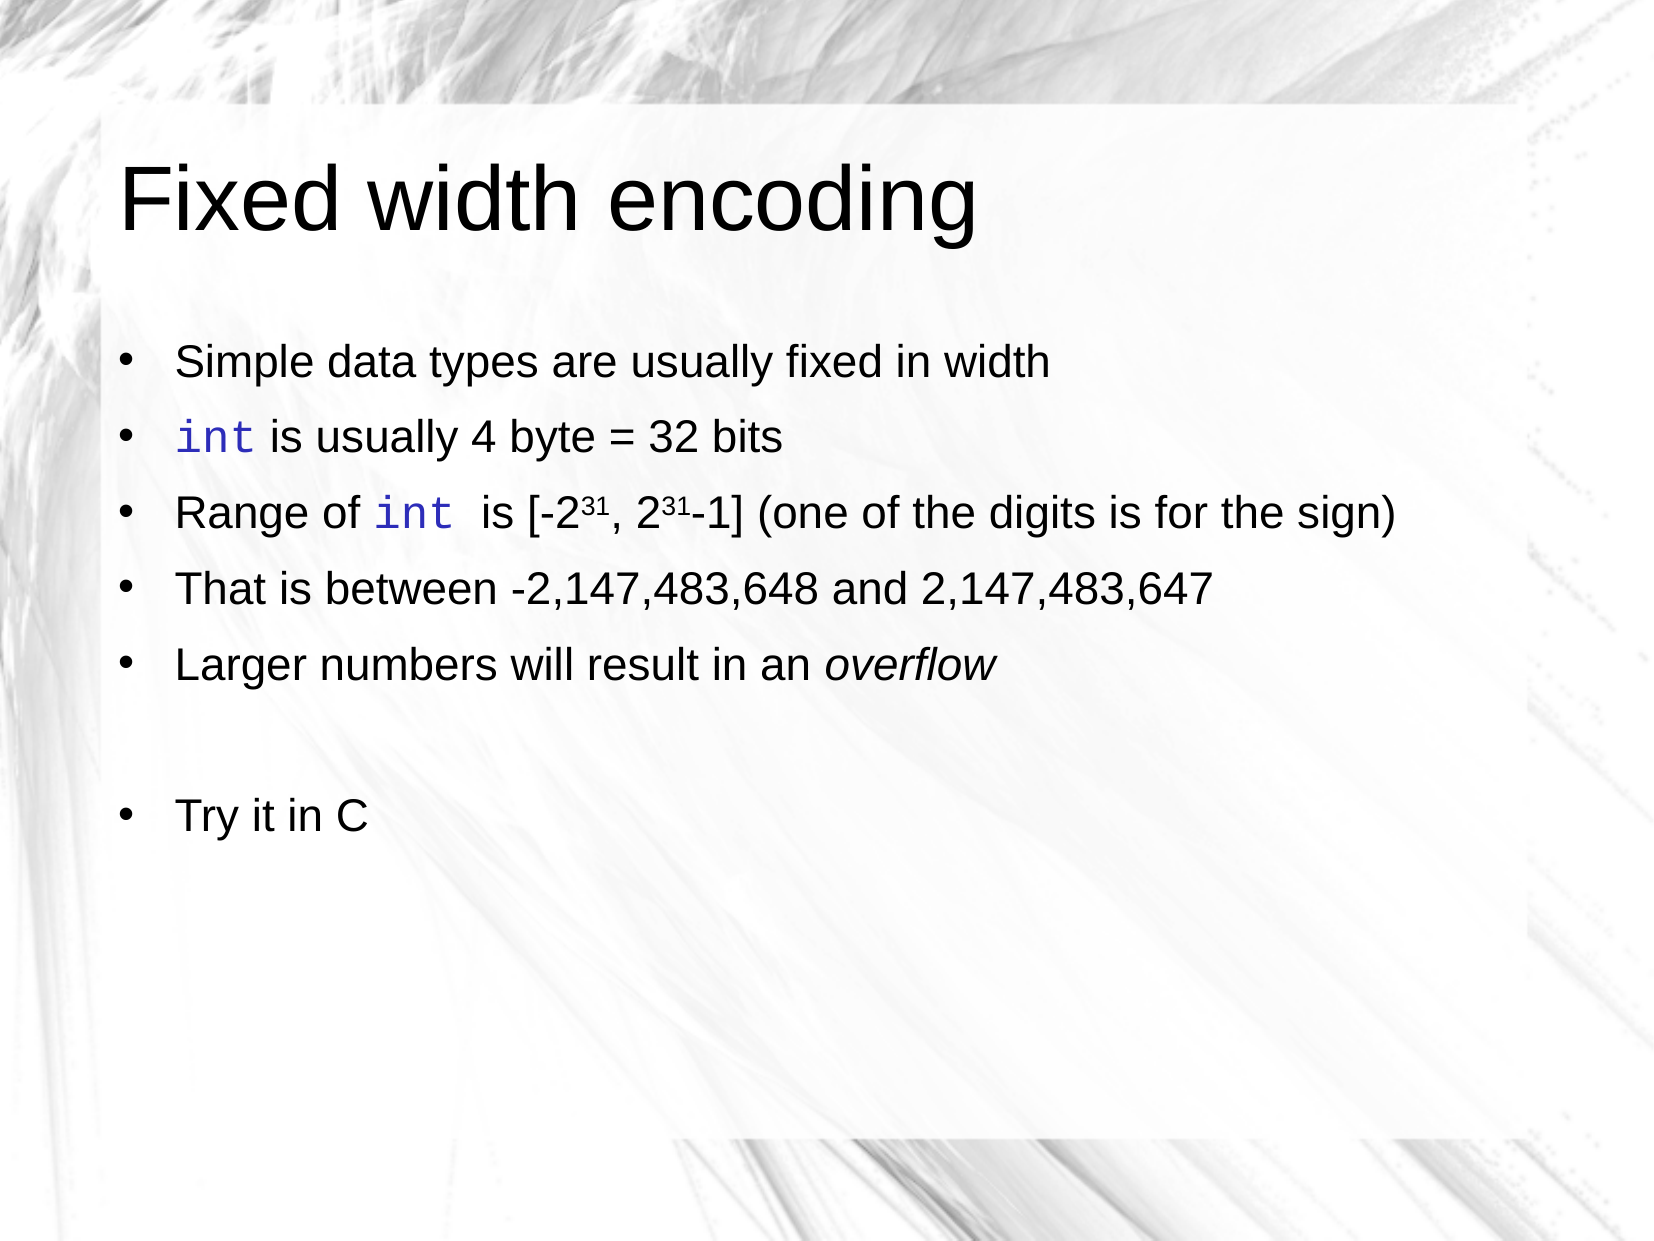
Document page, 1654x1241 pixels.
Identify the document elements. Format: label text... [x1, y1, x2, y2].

title Fixed width encoding [118, 93, 1506, 299]
picture [0, 0, 1654, 1241]
list Simple data types are usually fixed in width int is usually 4 byte = 32 bits Range of int is [-231, 231-1] (one of the digits is for the sign) That is between -2,147,483,648 and 2,147,483,647 Larger numbers will result in an overflow Try it in C [118, 319, 1571, 1109]
